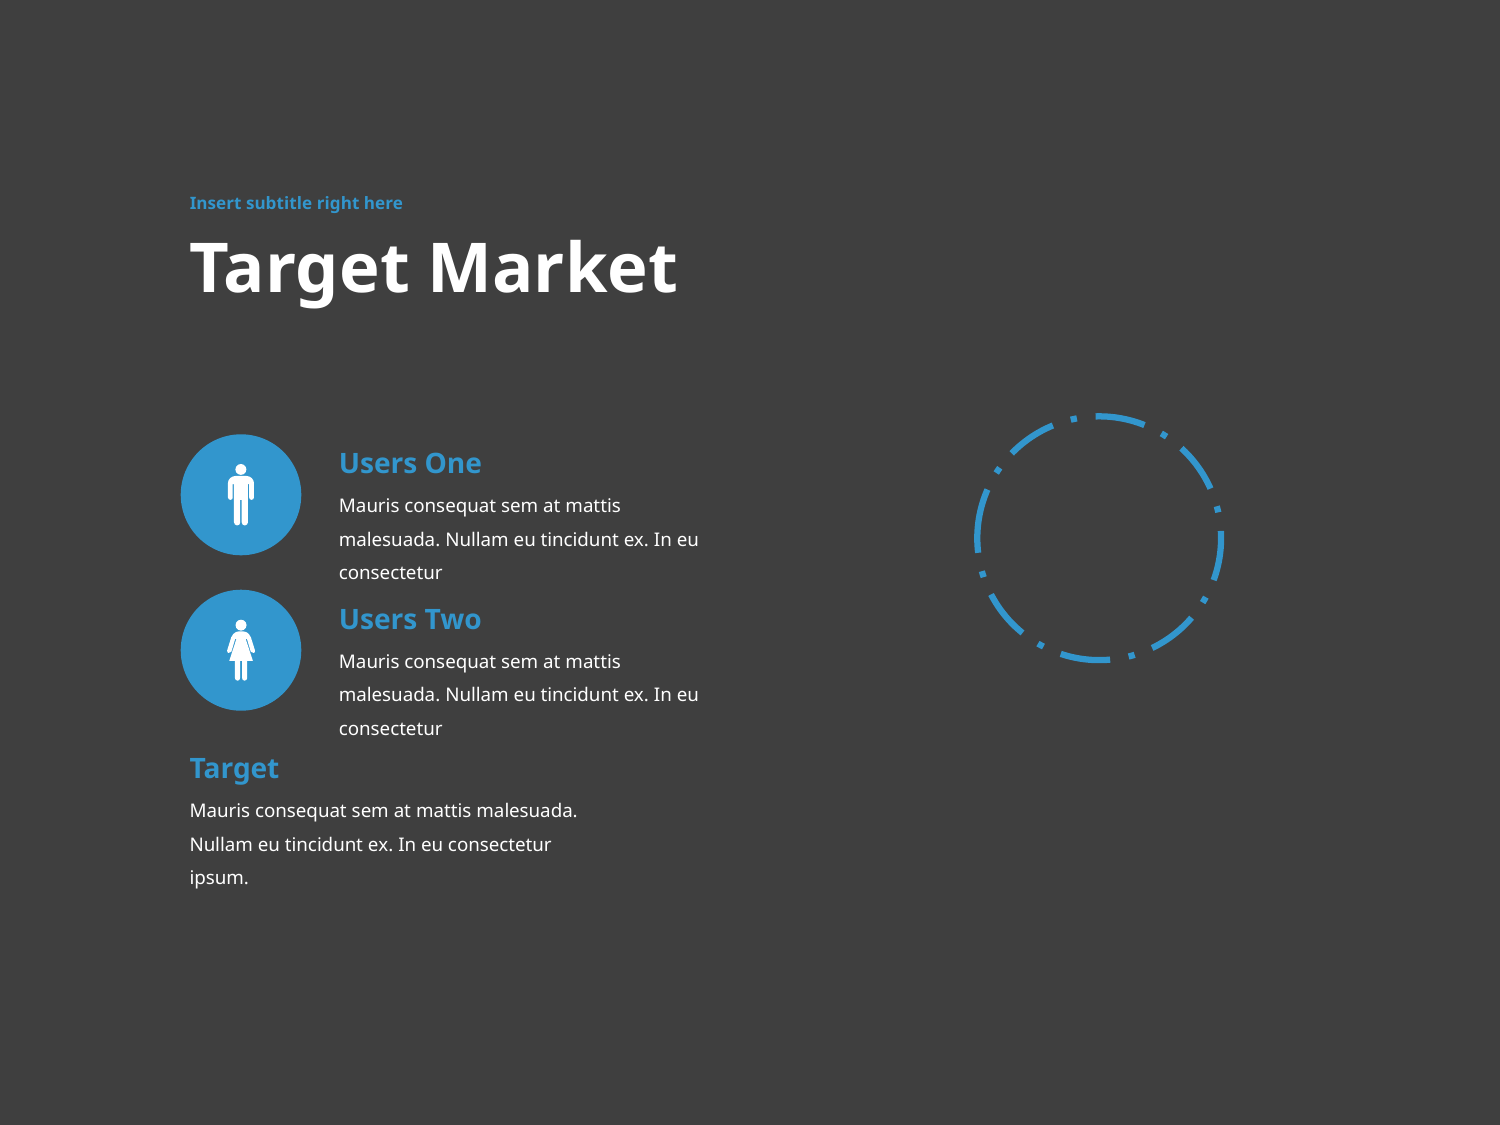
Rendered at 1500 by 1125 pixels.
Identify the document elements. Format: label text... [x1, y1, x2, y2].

title Target Market [174, 228, 883, 336]
text_box [179, 588, 303, 712]
text_box Target [174, 743, 530, 792]
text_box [227, 464, 254, 526]
subtitle Insert subtitle right here [174, 181, 883, 228]
text_box [179, 433, 303, 557]
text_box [226, 619, 256, 681]
text_box Mauris consequat sem at mattis malesuada. Nullam eu tincidunt ex. In eu consectetur [324, 475, 730, 592]
text_box Mauris consequat sem at mattis malesuada. Nullam eu tincidunt ex. In eu consectetur [324, 630, 730, 747]
text_box Mauris consequat sem at mattis malesuada. Nullam eu tincidunt ex. In eu consectetur ipsum. [174, 779, 621, 896]
text_box Users Two [324, 593, 680, 643]
picture [782, 408, 1500, 1125]
text_box Users One [324, 438, 680, 487]
